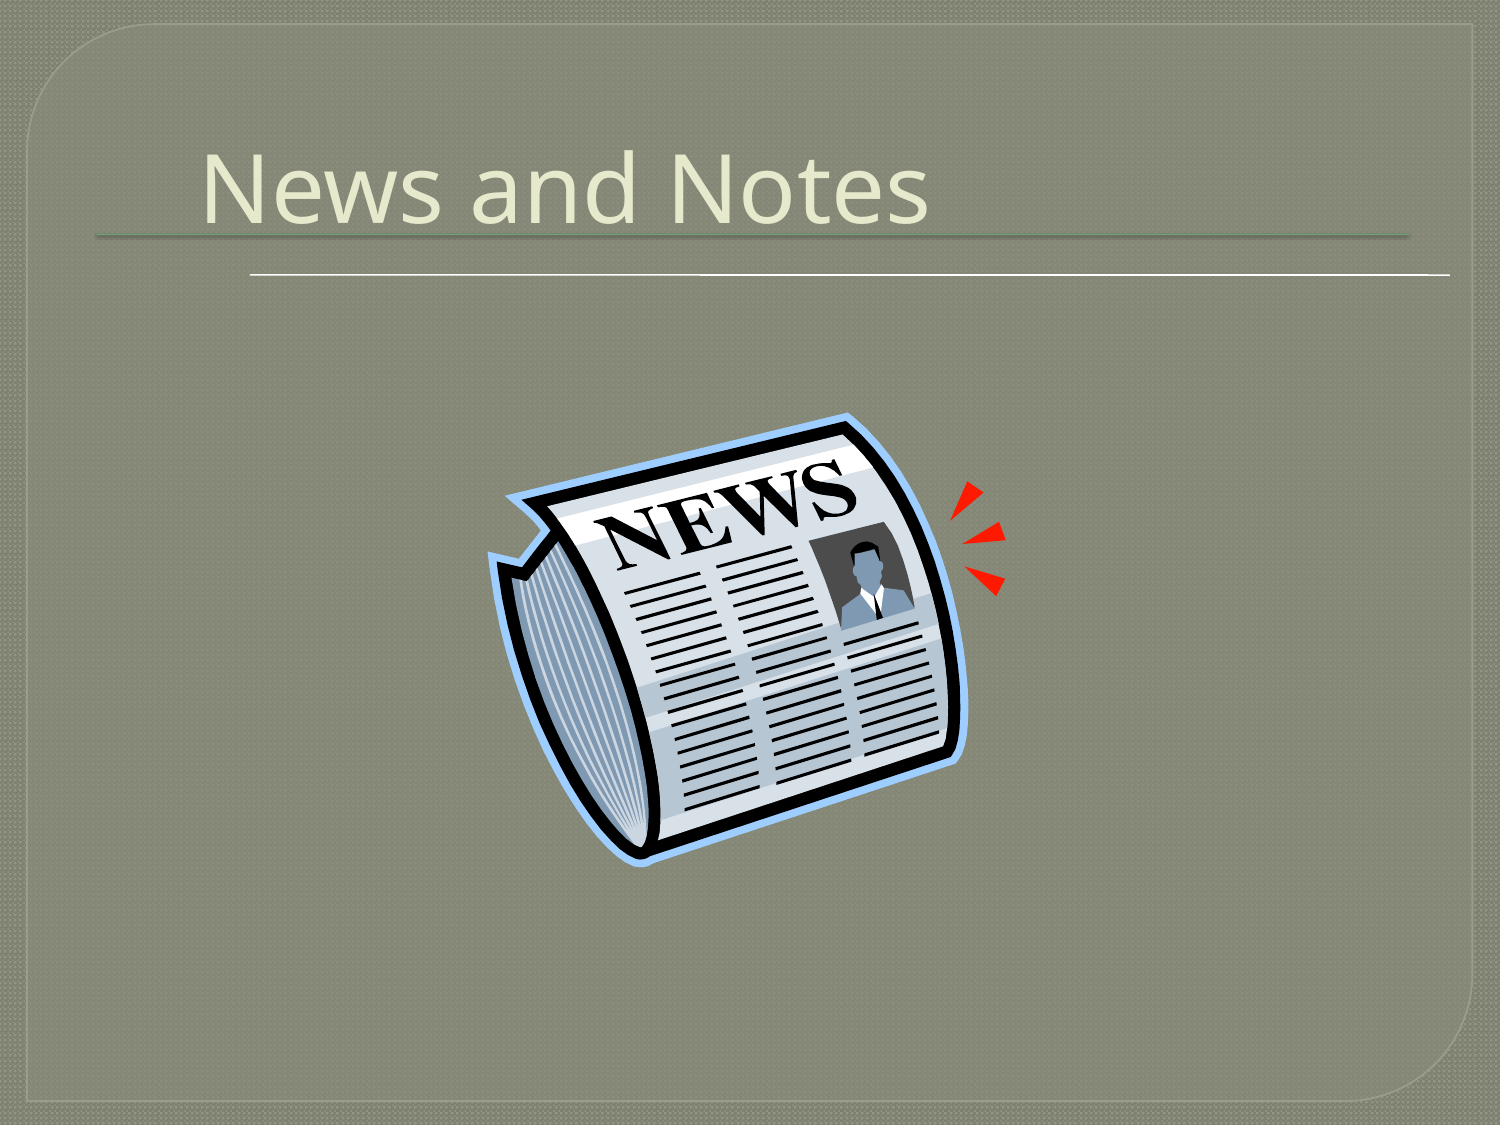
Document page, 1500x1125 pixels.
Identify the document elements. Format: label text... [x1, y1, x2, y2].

picture [487, 412, 1006, 869]
title News and Notes [174, 37, 1413, 250]
